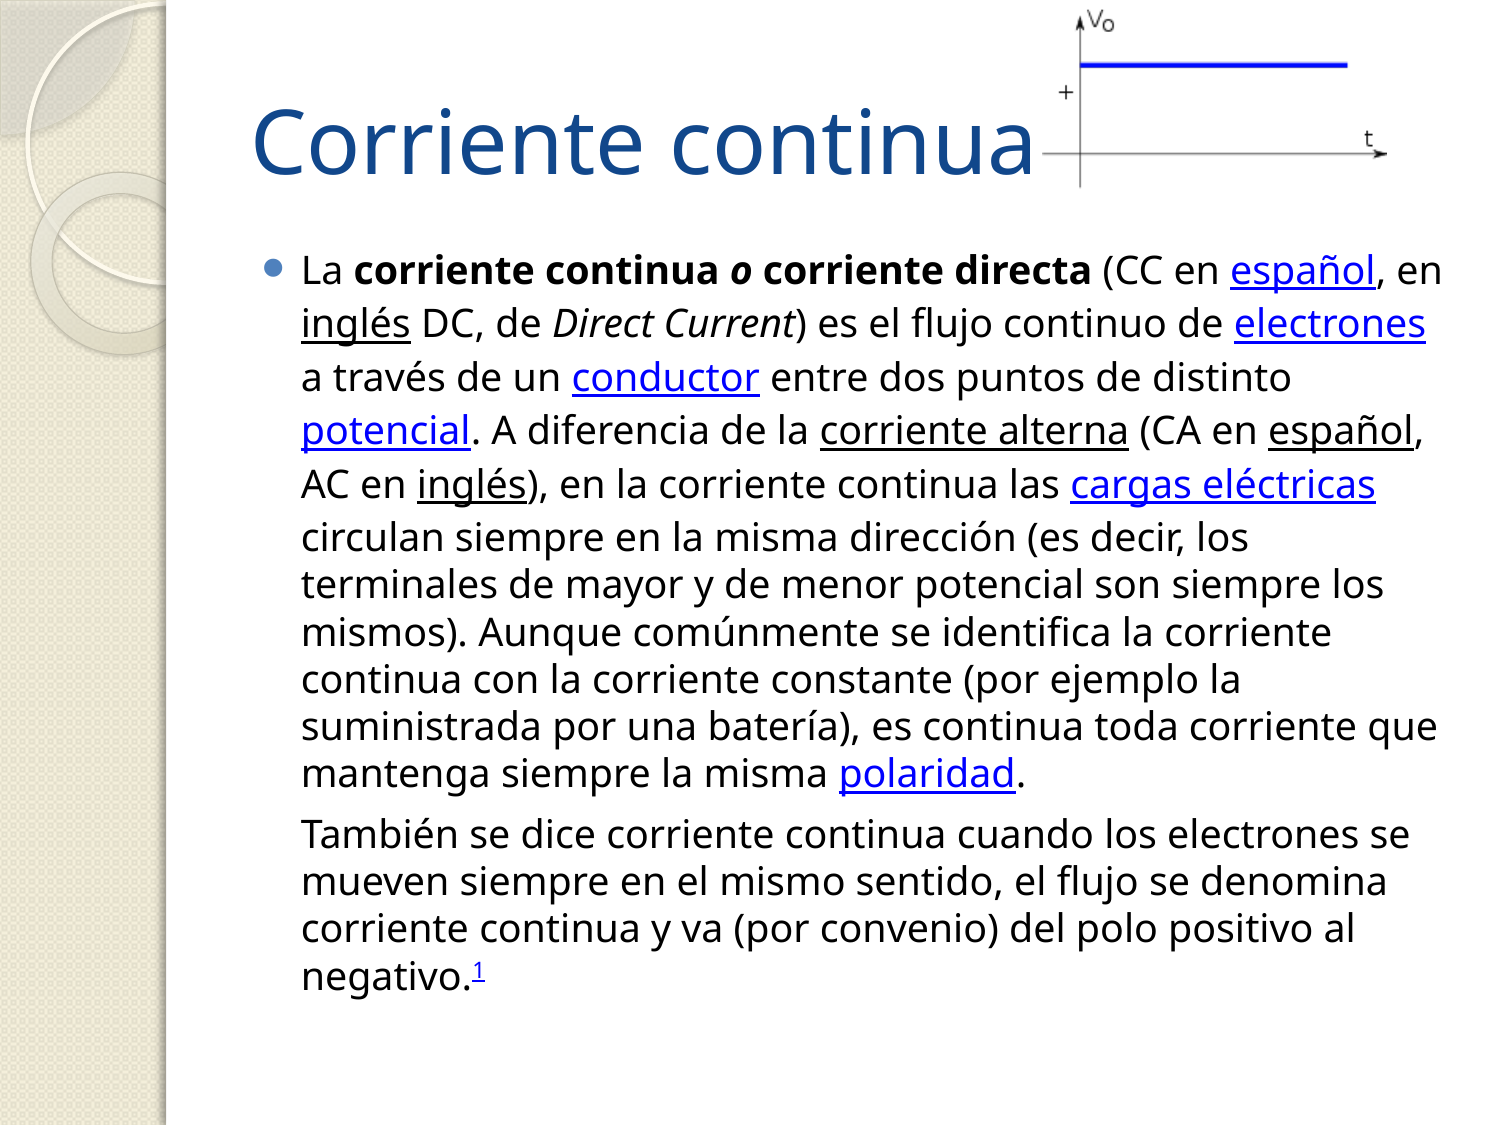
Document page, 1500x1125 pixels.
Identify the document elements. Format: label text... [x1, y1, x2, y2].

list La corriente continua o corriente directa (CC en español, en inglés DC, de Direct Current) es el flujo continuo de electrones a través de un conductor entre dos puntos de distinto potencial. A diferencia de la corriente alterna (CA en español, AC en inglés), en la corriente continua las cargas eléctricas circulan siempre en la misma dirección (es decir, los terminales de mayor y de menor potencial son siempre los mismos). Aunque comúnmente se identifica la corriente continua con la corriente constante (por ejemplo la suministrada por una batería), es continua toda corriente que mantenga siempre la misma polaridad. También se dice corriente continua cuando los electrones se mueven siempre en el mismo sentido, el flujo se denomina corriente continua y va (por convenio) del polo positivo al negativo.1 [235, 237, 1466, 1025]
picture [1042, 0, 1387, 198]
title Corriente continua [235, 45, 1466, 233]
